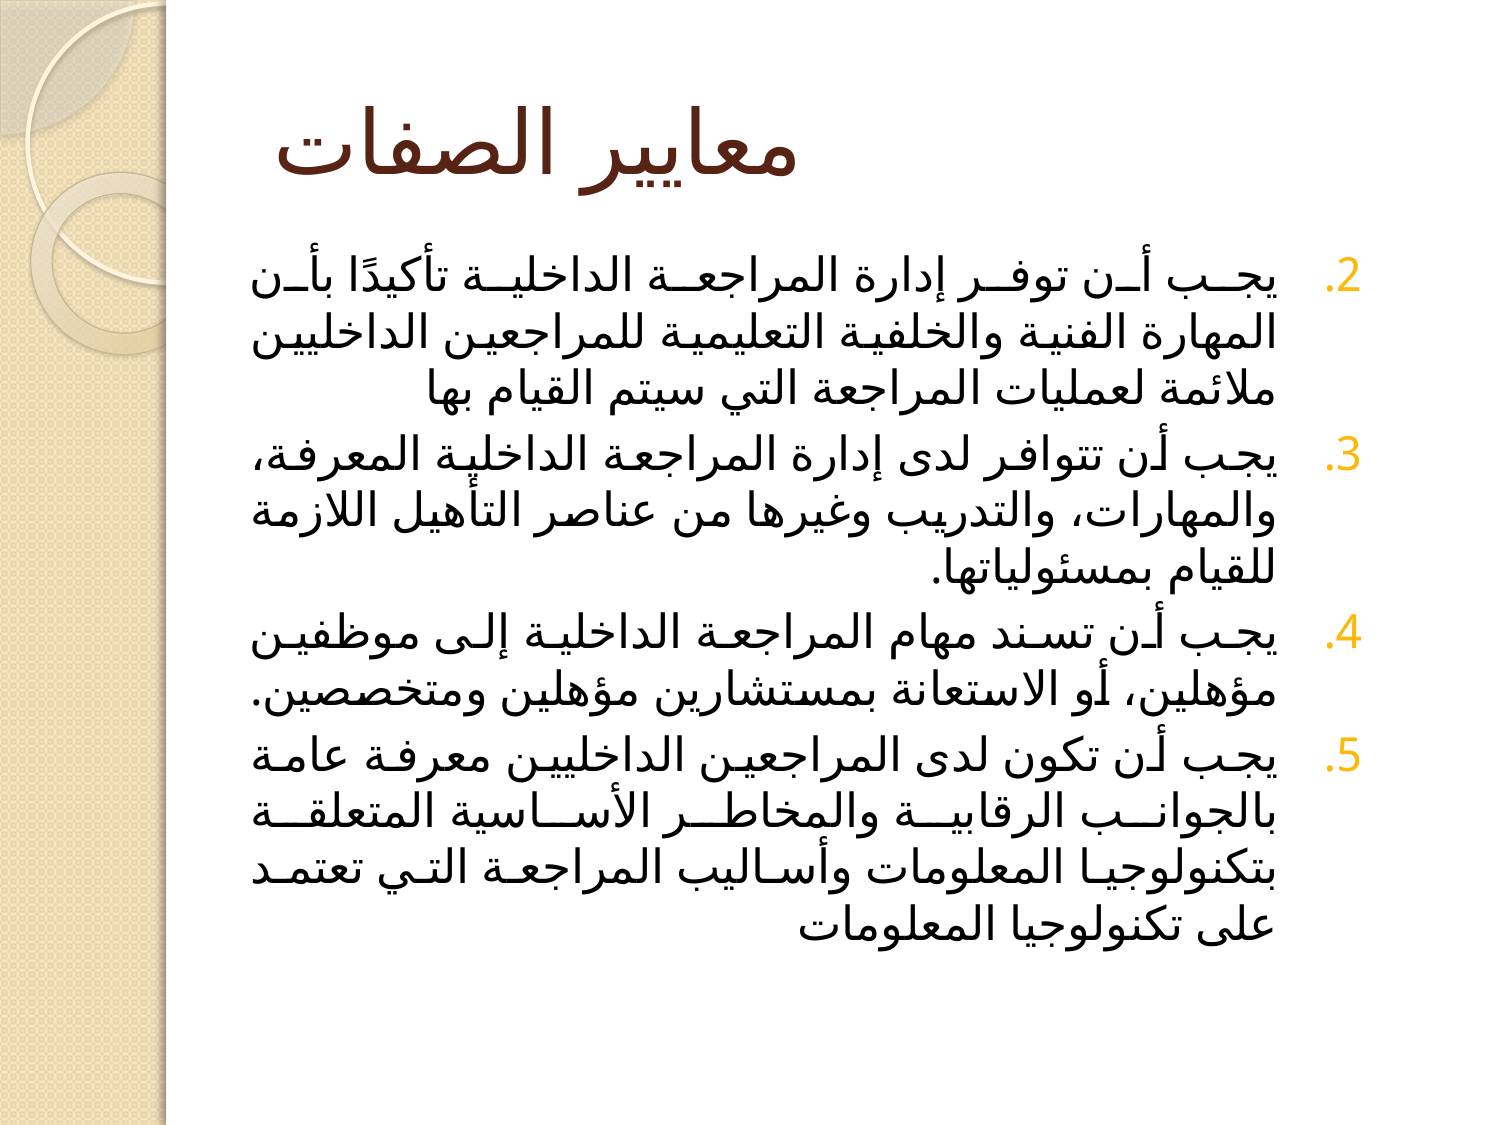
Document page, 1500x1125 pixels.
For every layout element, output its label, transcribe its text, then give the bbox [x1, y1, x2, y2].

list يجب أن توفر إدارة المراجعة الداخلية تأكيدًا بأن المهارة الفنية والخلفية التعليمية للمراجعين الداخليين ملائمة لعمليات المراجعة التي سيتم القيام بها يجب أن تتوافر لدى إدارة المراجعة الداخلية المعرفة، والمهارات، والتدريب وغيرها من عناصر التأهيل اللازمة للقيام بمسئولياتها. يجب أن تسند مهام المراجعة الداخلية إلى موظفين مؤهلين، أو الاستعانة بمستشارين مؤهلين ومتخصصين. يجب أن تكون لدى المراجعين الداخليين معرفة عامة بالجوانب الرقابية والمخاطر الأساسية المتعلقة بتكنولوجيا المعلومات وأساليب المراجعة التي تعتمد على تكنولوجيا المعلومات [235, 237, 1466, 1025]
title معايير الصفات [235, 45, 1466, 233]
